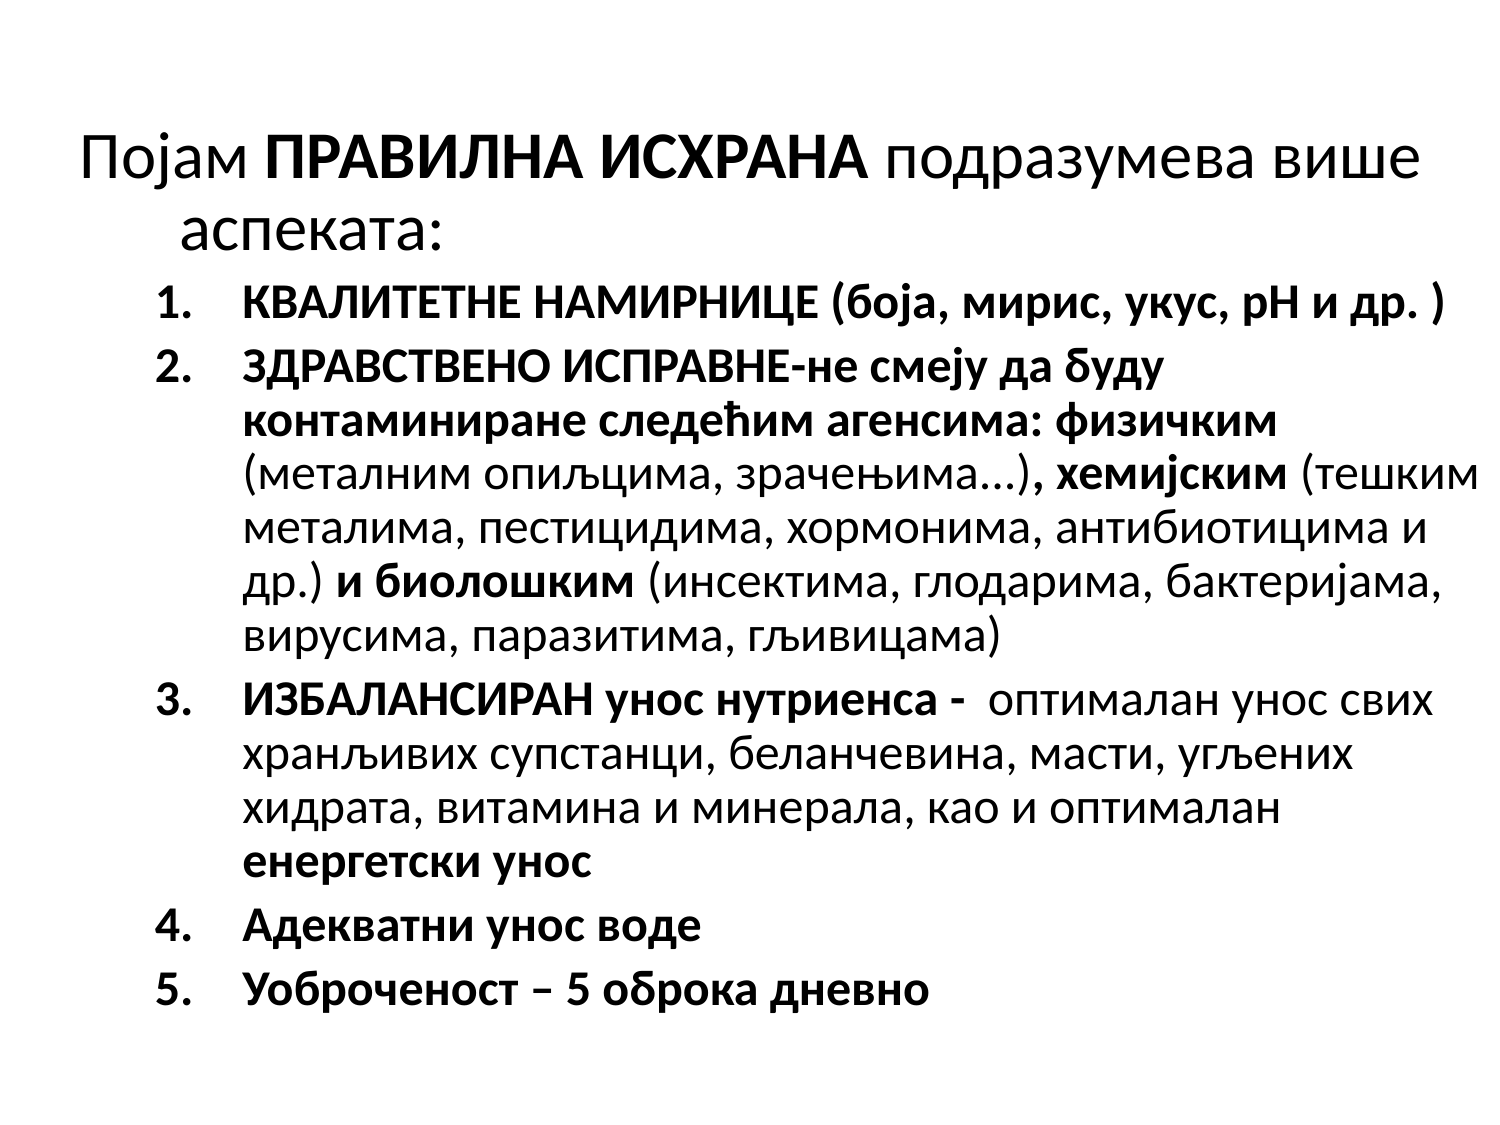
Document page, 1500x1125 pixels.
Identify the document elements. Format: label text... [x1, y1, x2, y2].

list Појам ПРАВИЛНА ИСХРАНА подразумева више аспеката: КВАЛИТЕТНЕ НАМИРНИЦЕ (боја, мирис, укус, pH и др. ) ЗДРАВСТВЕНО ИСПРАВНЕ-не смеју да буду контаминиране следећим агенсима: физичким (металним опиљцима, зрачењима...), хемијским (тешким металима, пестицидима, хормонима, антибиотицима и др.) и биолошким (инсектима, глодарима, бактеријама, вирусима, паразитима, гљивицама) ИЗБАЛАНСИРАН унос нутриенса - оптималан унос свих хранљивих супстанци, беланчевина, масти, угљених хидрата, витамина и минерала, као и оптималан енергетски унос Адекватни унос воде Уоброченост – 5 оброка дневно [64, 113, 1500, 857]
